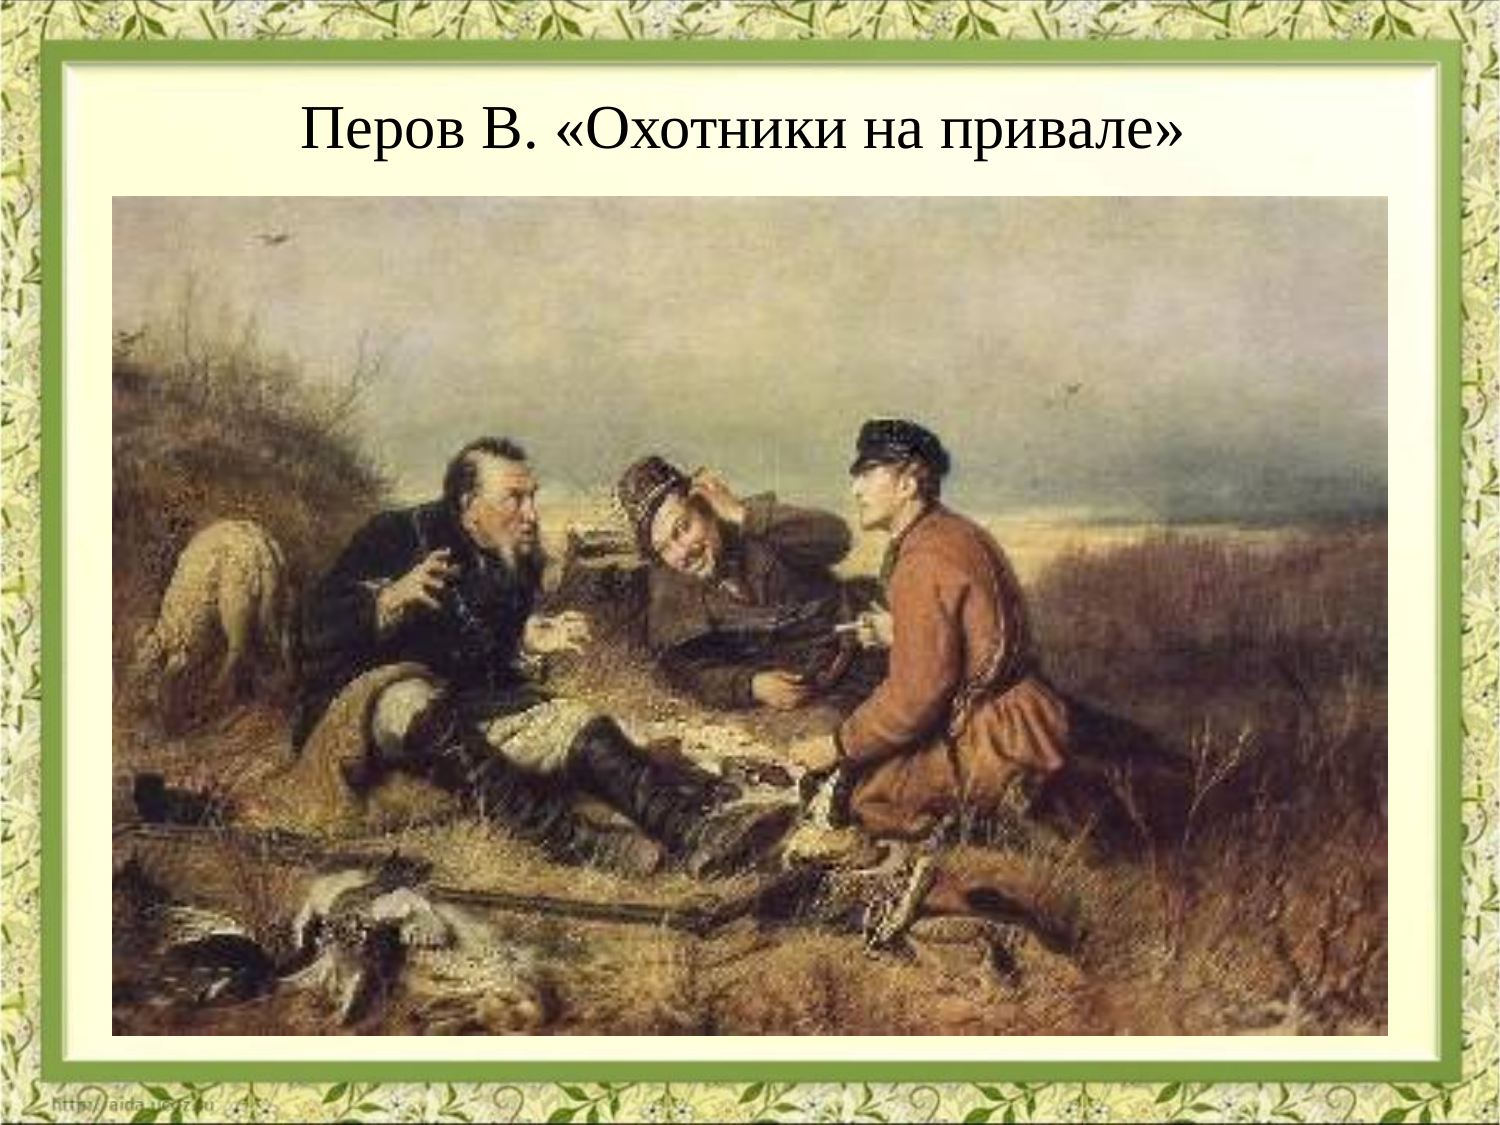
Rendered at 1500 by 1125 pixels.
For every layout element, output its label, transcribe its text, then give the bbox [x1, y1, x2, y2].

title Перов В. «Охотники на привале» [76, 78, 1427, 251]
picture [0, 0, 1500, 1125]
